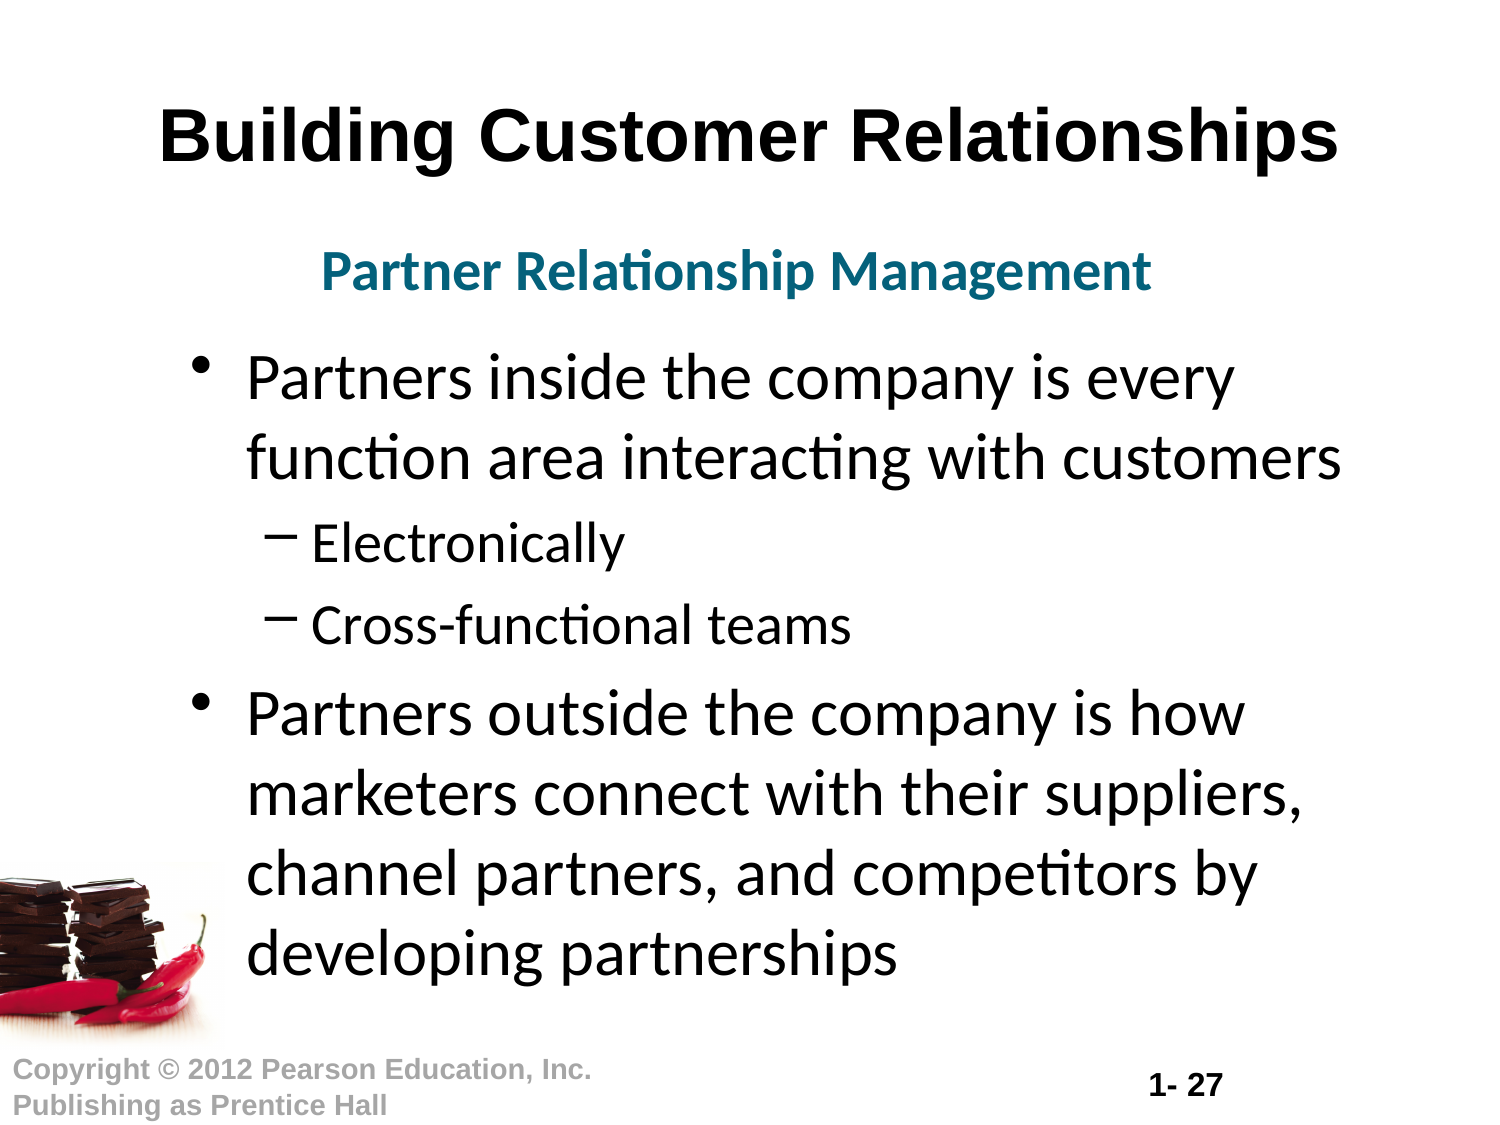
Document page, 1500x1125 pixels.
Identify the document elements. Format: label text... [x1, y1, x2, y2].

list Partner Relationship Management [149, 224, 1326, 288]
picture [0, 862, 225, 1050]
list Partners inside the company is every function area interacting with customers Electronically Cross-functional teams Partners outside the company is how marketers connect with their suppliers, channel partners, and competitors by developing partnerships [174, 324, 1388, 988]
title Building Customer Relationships [112, 37, 1388, 226]
